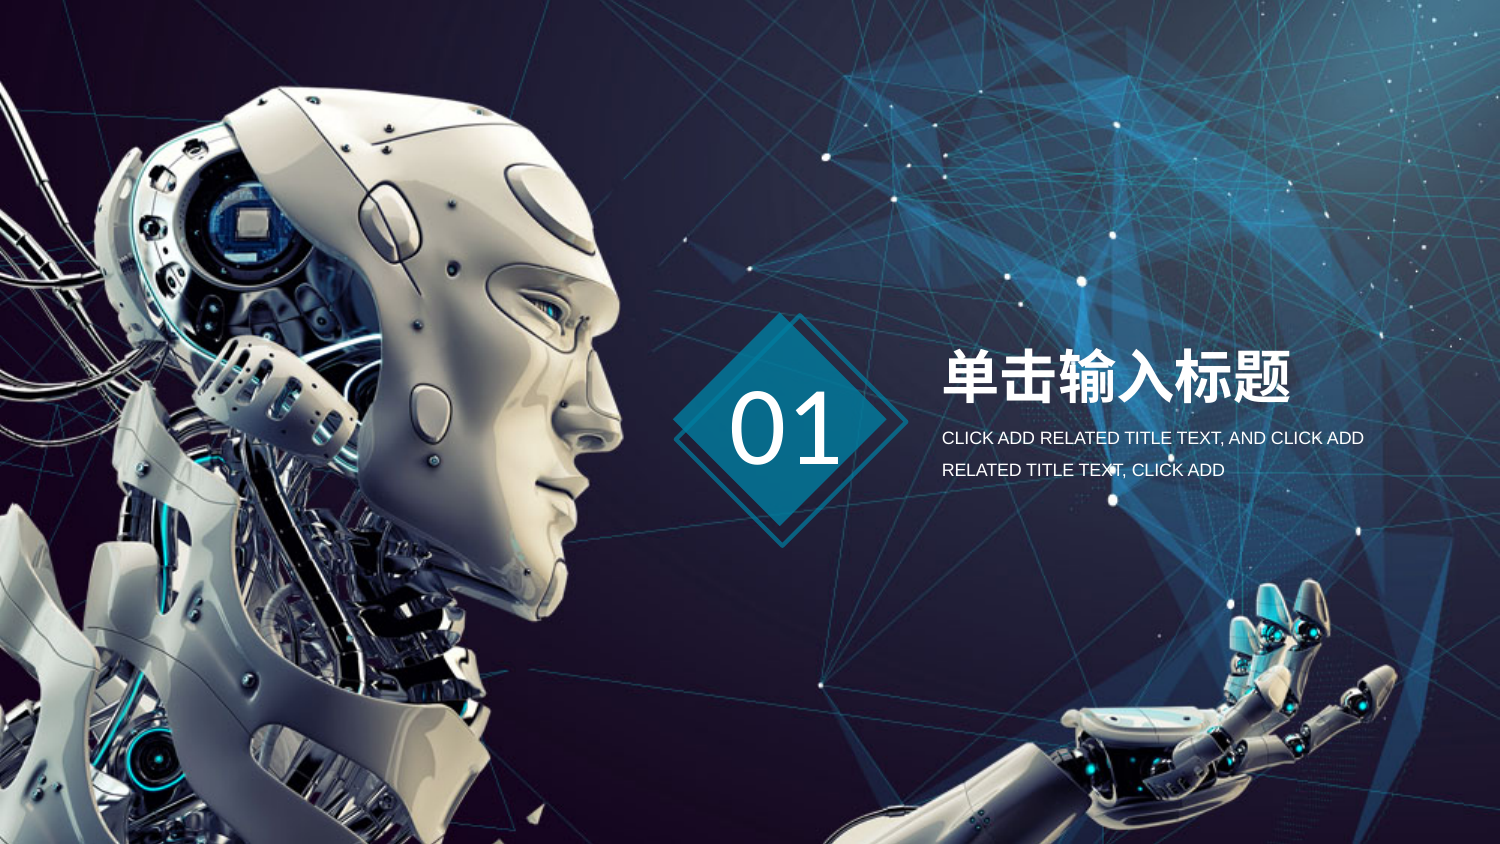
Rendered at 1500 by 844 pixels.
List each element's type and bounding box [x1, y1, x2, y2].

text_box [701, 336, 870, 513]
picture [0, 0, 1500, 844]
